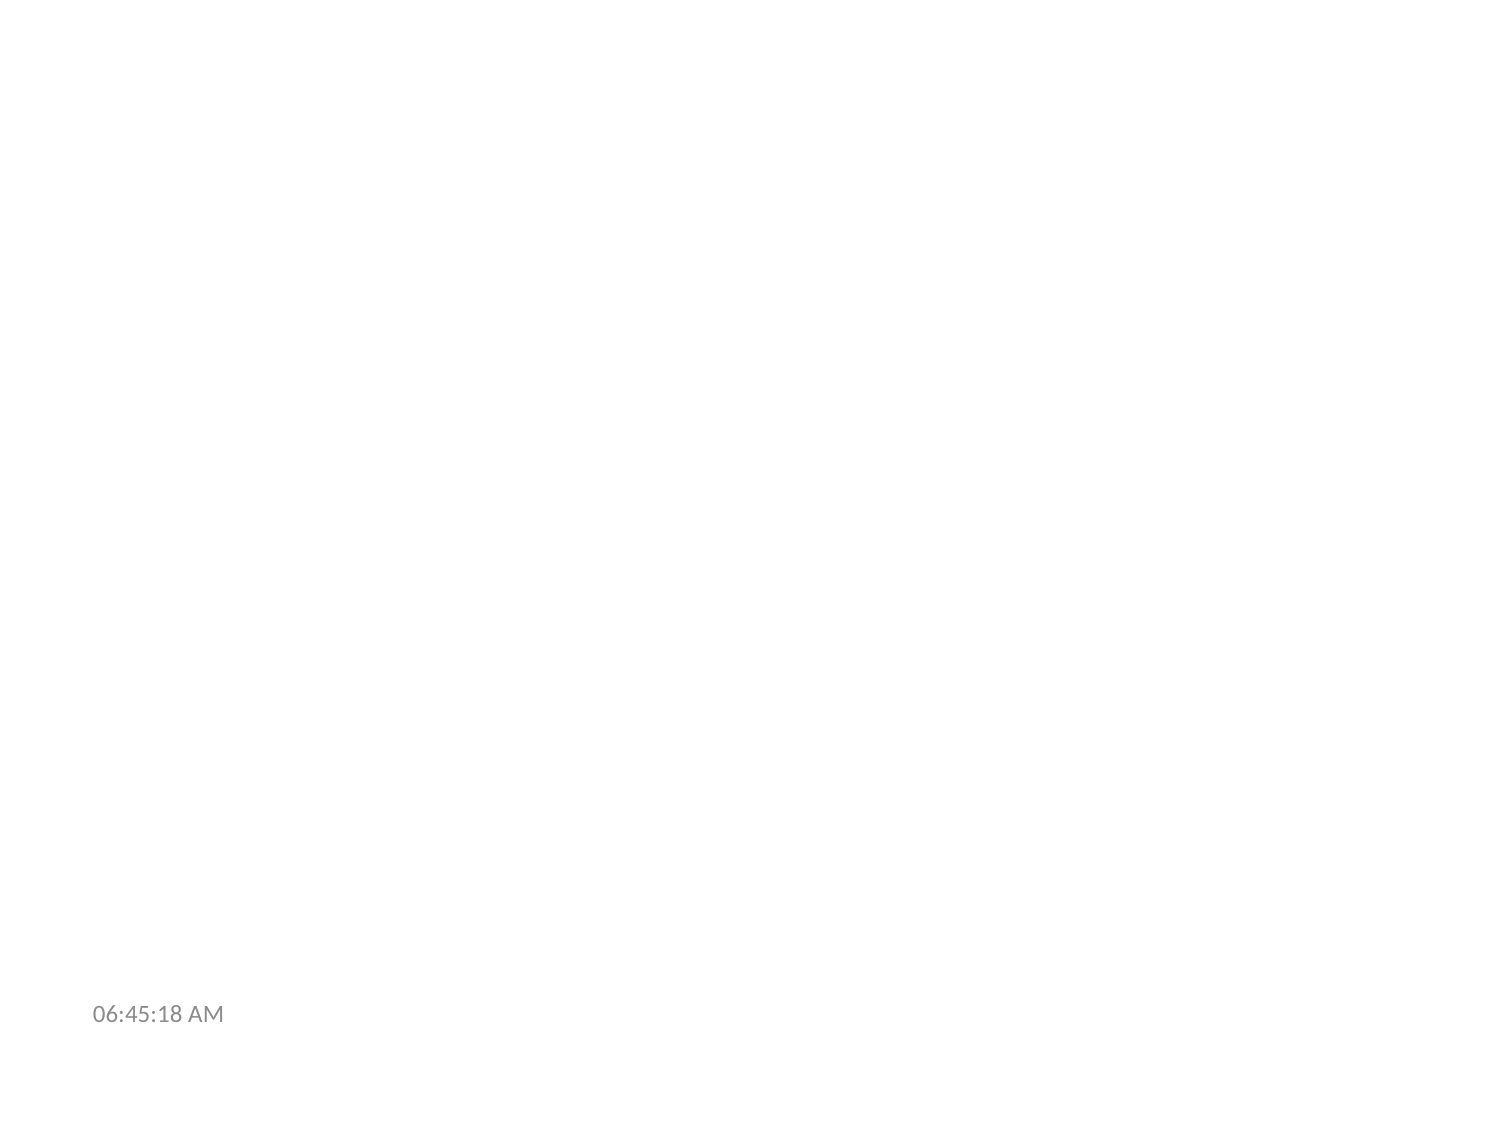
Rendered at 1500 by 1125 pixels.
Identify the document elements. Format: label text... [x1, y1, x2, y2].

text_box 3:35:09 PM [77, 982, 428, 1043]
